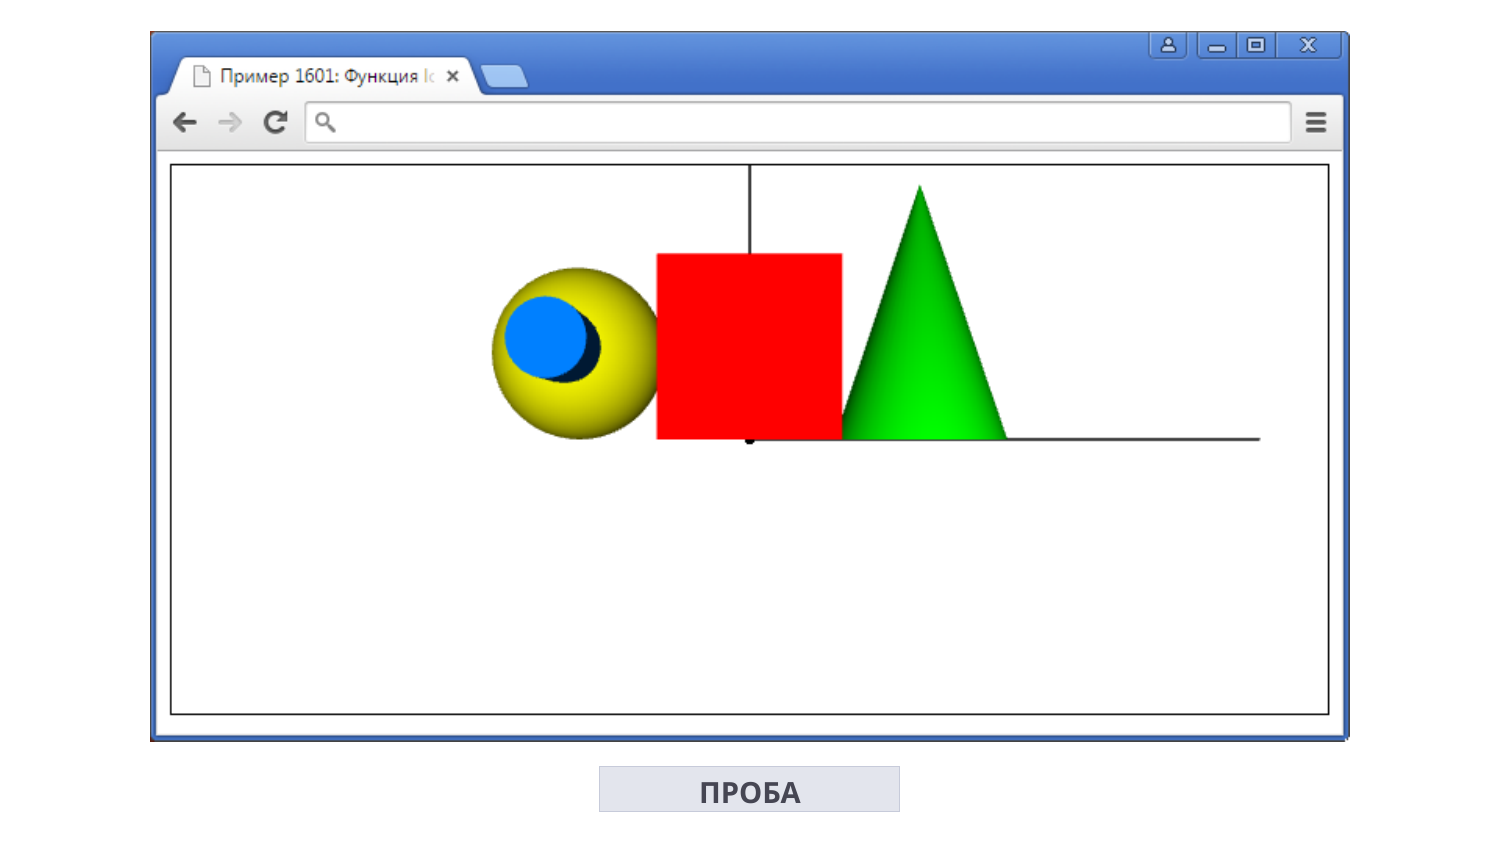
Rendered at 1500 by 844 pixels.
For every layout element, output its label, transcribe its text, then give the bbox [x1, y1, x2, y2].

text_box ПРОБА [599, 766, 900, 812]
picture [149, 31, 1351, 742]
